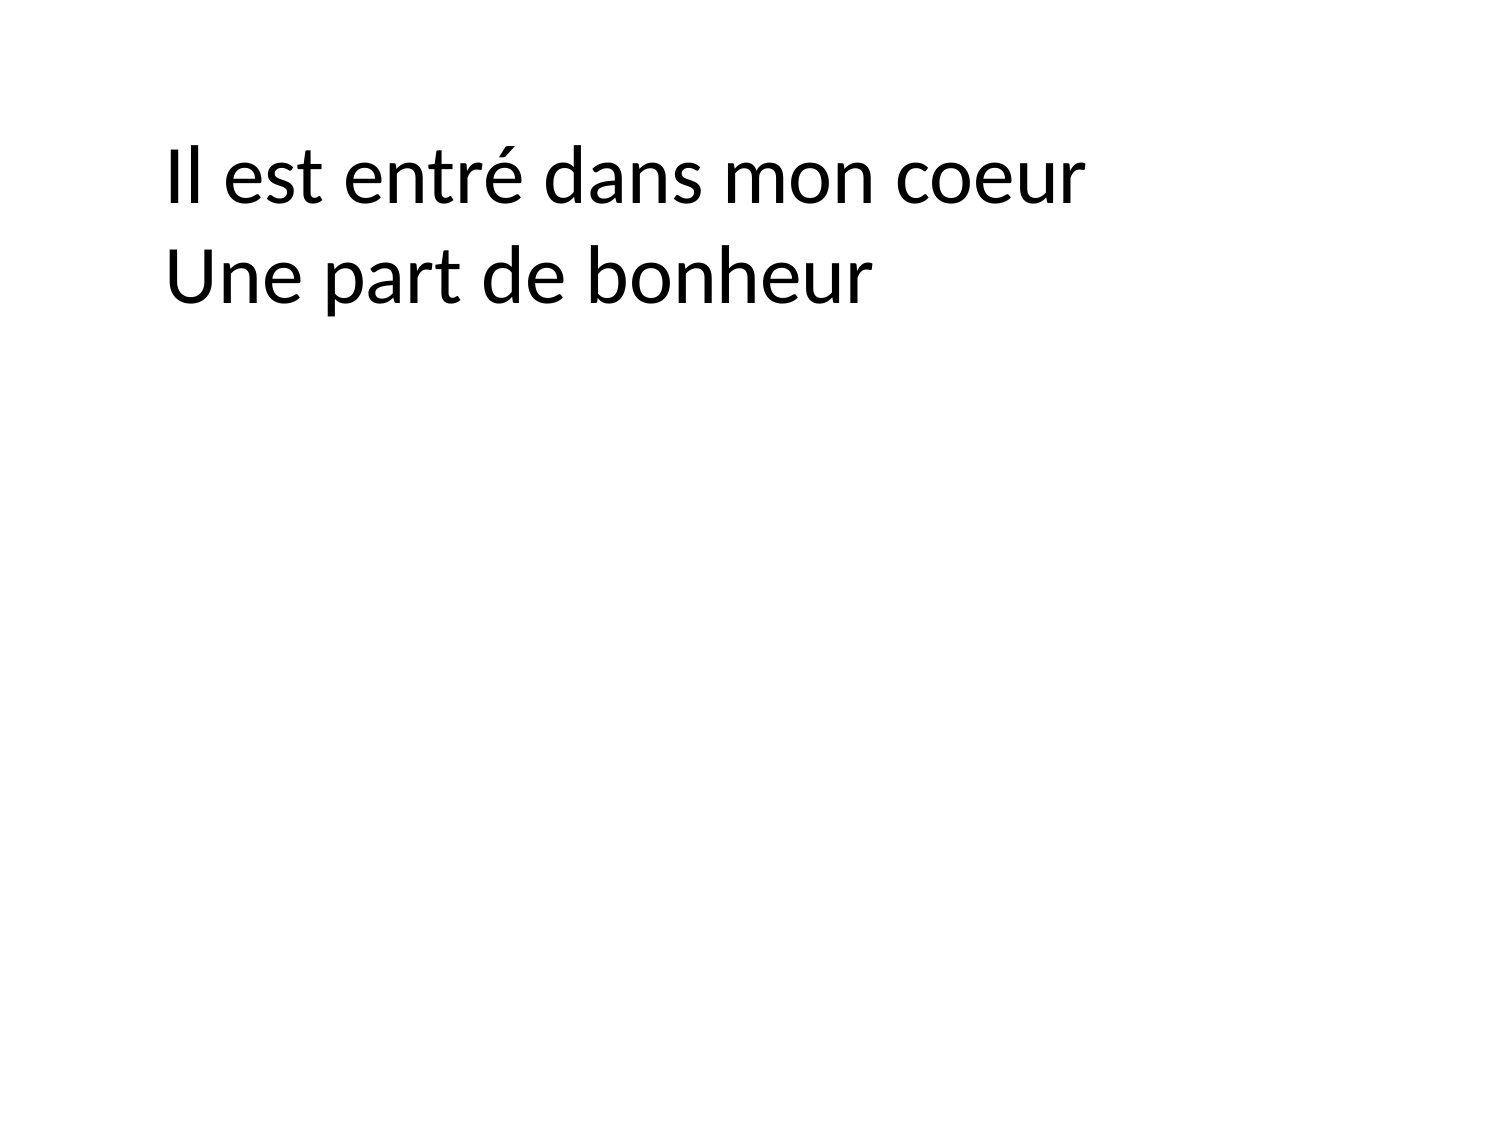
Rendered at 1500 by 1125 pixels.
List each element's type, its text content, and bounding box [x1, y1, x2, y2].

text_box Il est entré dans mon coeur Une part de bonheur [149, 112, 1488, 428]
